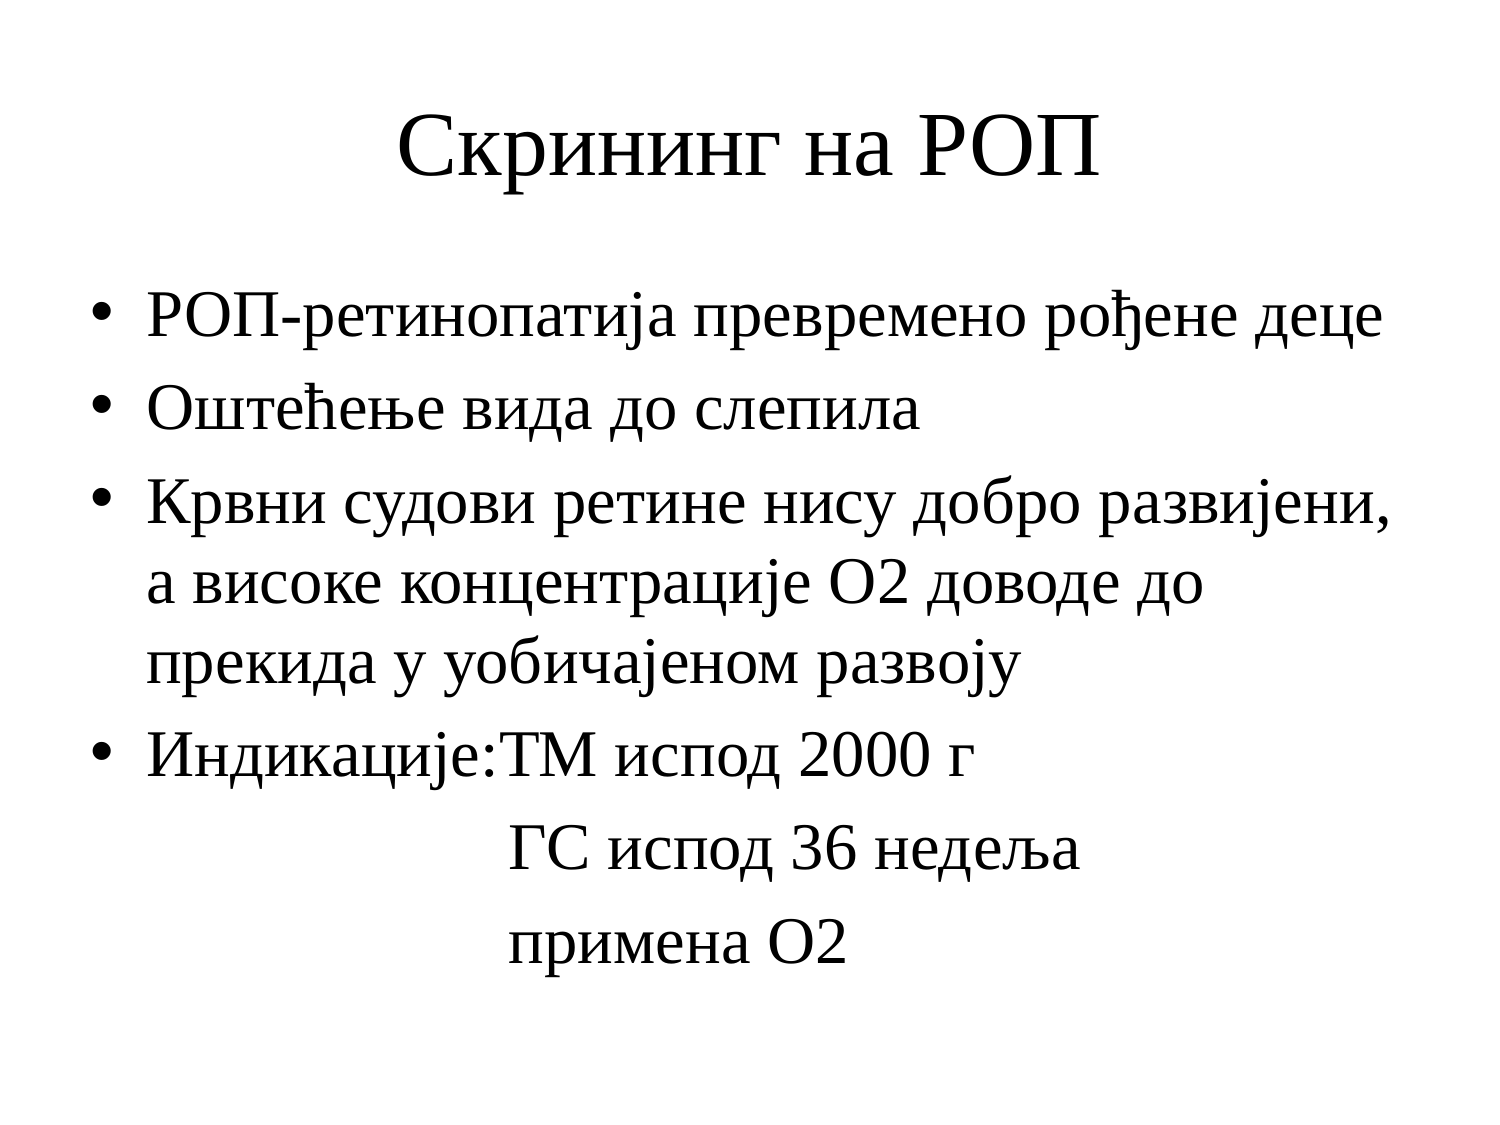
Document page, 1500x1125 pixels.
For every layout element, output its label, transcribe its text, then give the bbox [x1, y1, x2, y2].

list РОП-ретинопатија превремено рођене деце Оштећење вида до слепила Крвни судови ретине нису добро развијени, а високе концентрације О2 доводе до прекида у уобичајеном развоју Индикације:ТМ испод 2000 г ГС испод 36 недеља примена О2 [75, 262, 1425, 1005]
title Скрининг на РОП [75, 45, 1425, 233]
